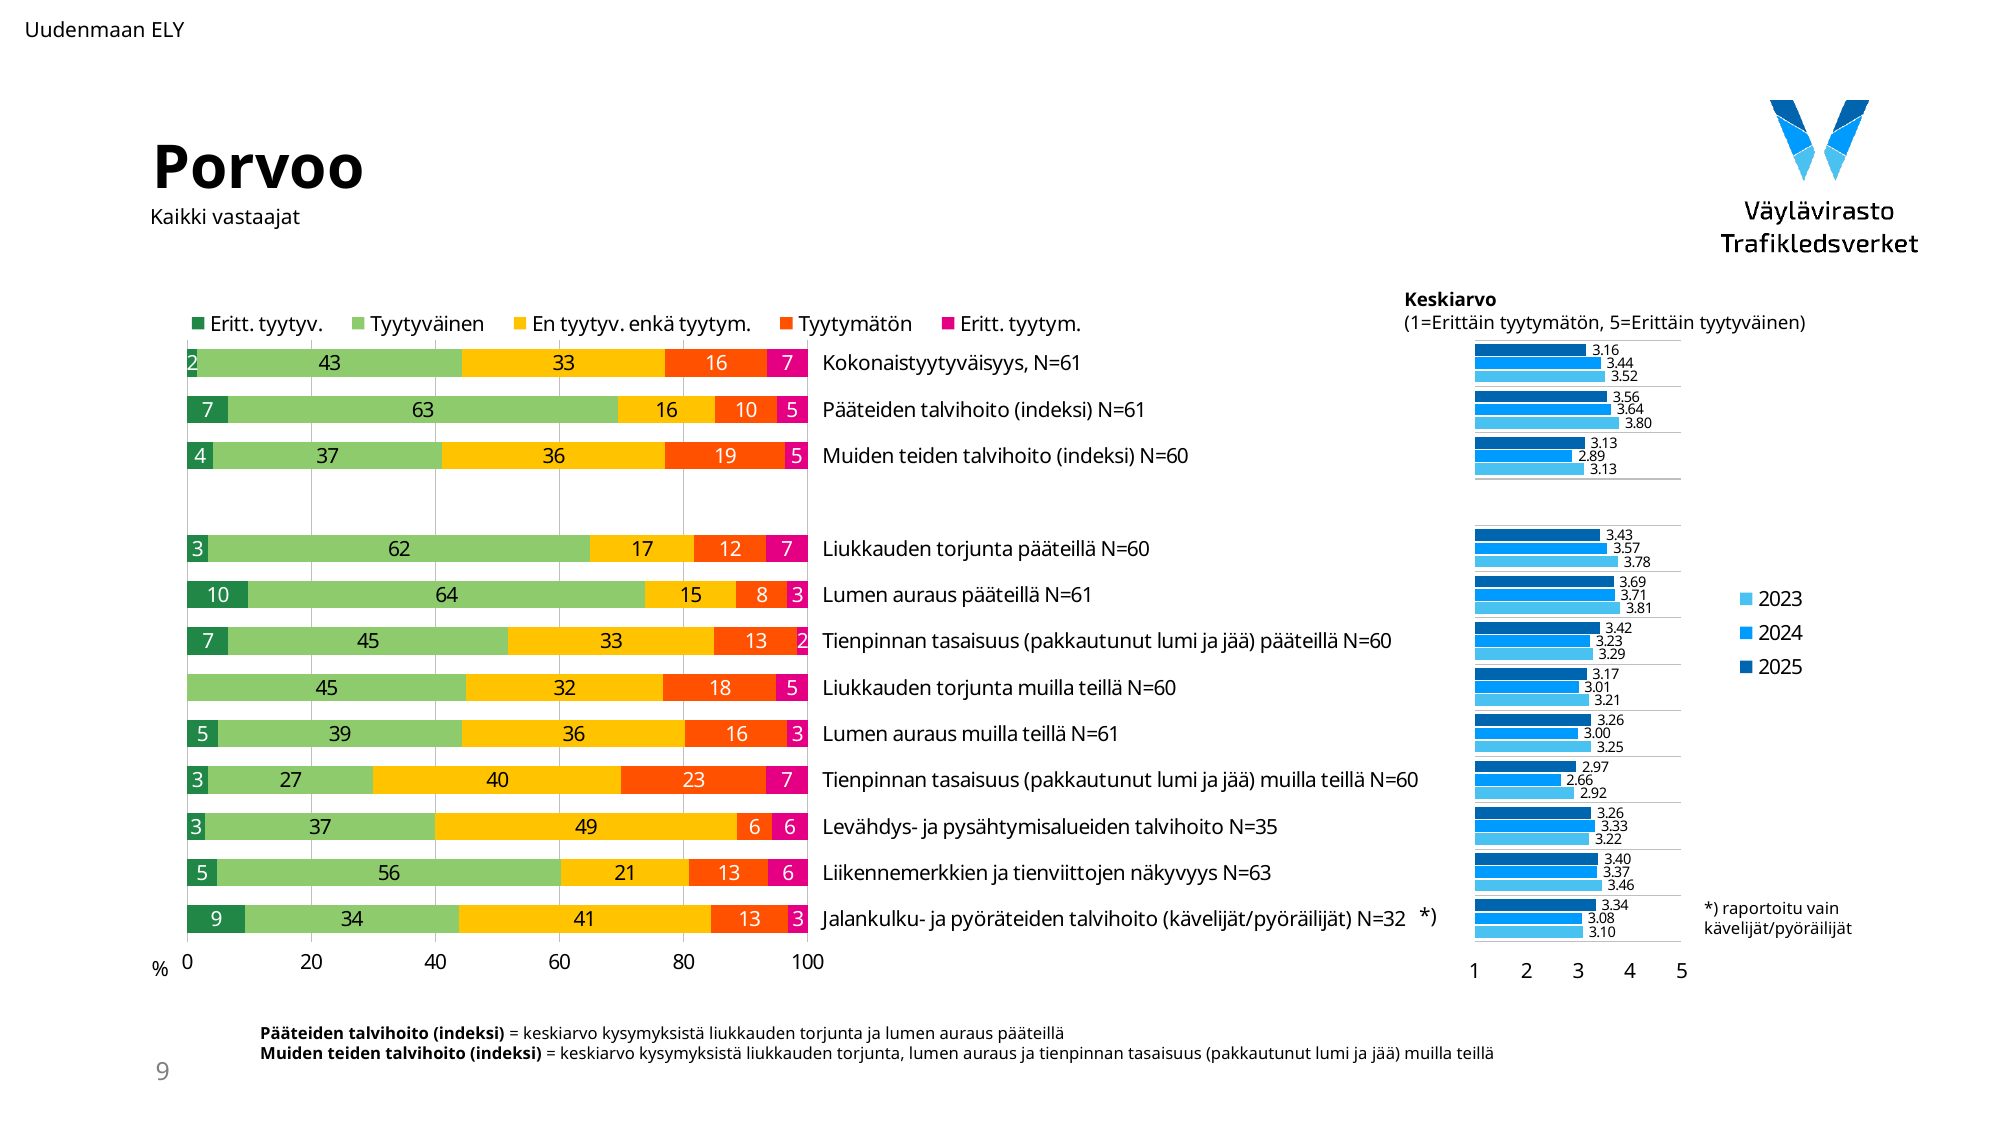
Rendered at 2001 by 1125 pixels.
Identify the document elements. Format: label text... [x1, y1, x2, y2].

title Porvoo [137, 59, 1555, 278]
text_box Keskiarvo (1=Erittäin tyytymätön, 5=Erittäin tyytyväinen) [1389, 280, 1826, 341]
text_box % [136, 948, 184, 989]
text_box Kaikki vastaajat [135, 196, 315, 237]
text_box Uudenmaan ELY [9, 9, 200, 50]
picture [1682, 62, 1958, 292]
text_box Pääteiden talvihoito (indeksi) = keskiarvo kysymyksistä liukkauden torjunta ja lumen auraus pääteillä Muiden teiden talvihoito (indeksi) = keskiarvo kysymyksistä liukkauden torjunta, lumen auraus ja tienpinnan tasaisuus (pakkautunut lumi ja jää) muilla teillä [245, 1015, 1520, 1094]
text_box *) raportoitu vain kävelijät/pyöräilijät [1822, 890, 1868, 945]
footer [0, 1042, 675, 1103]
chart [168, 281, 1822, 985]
